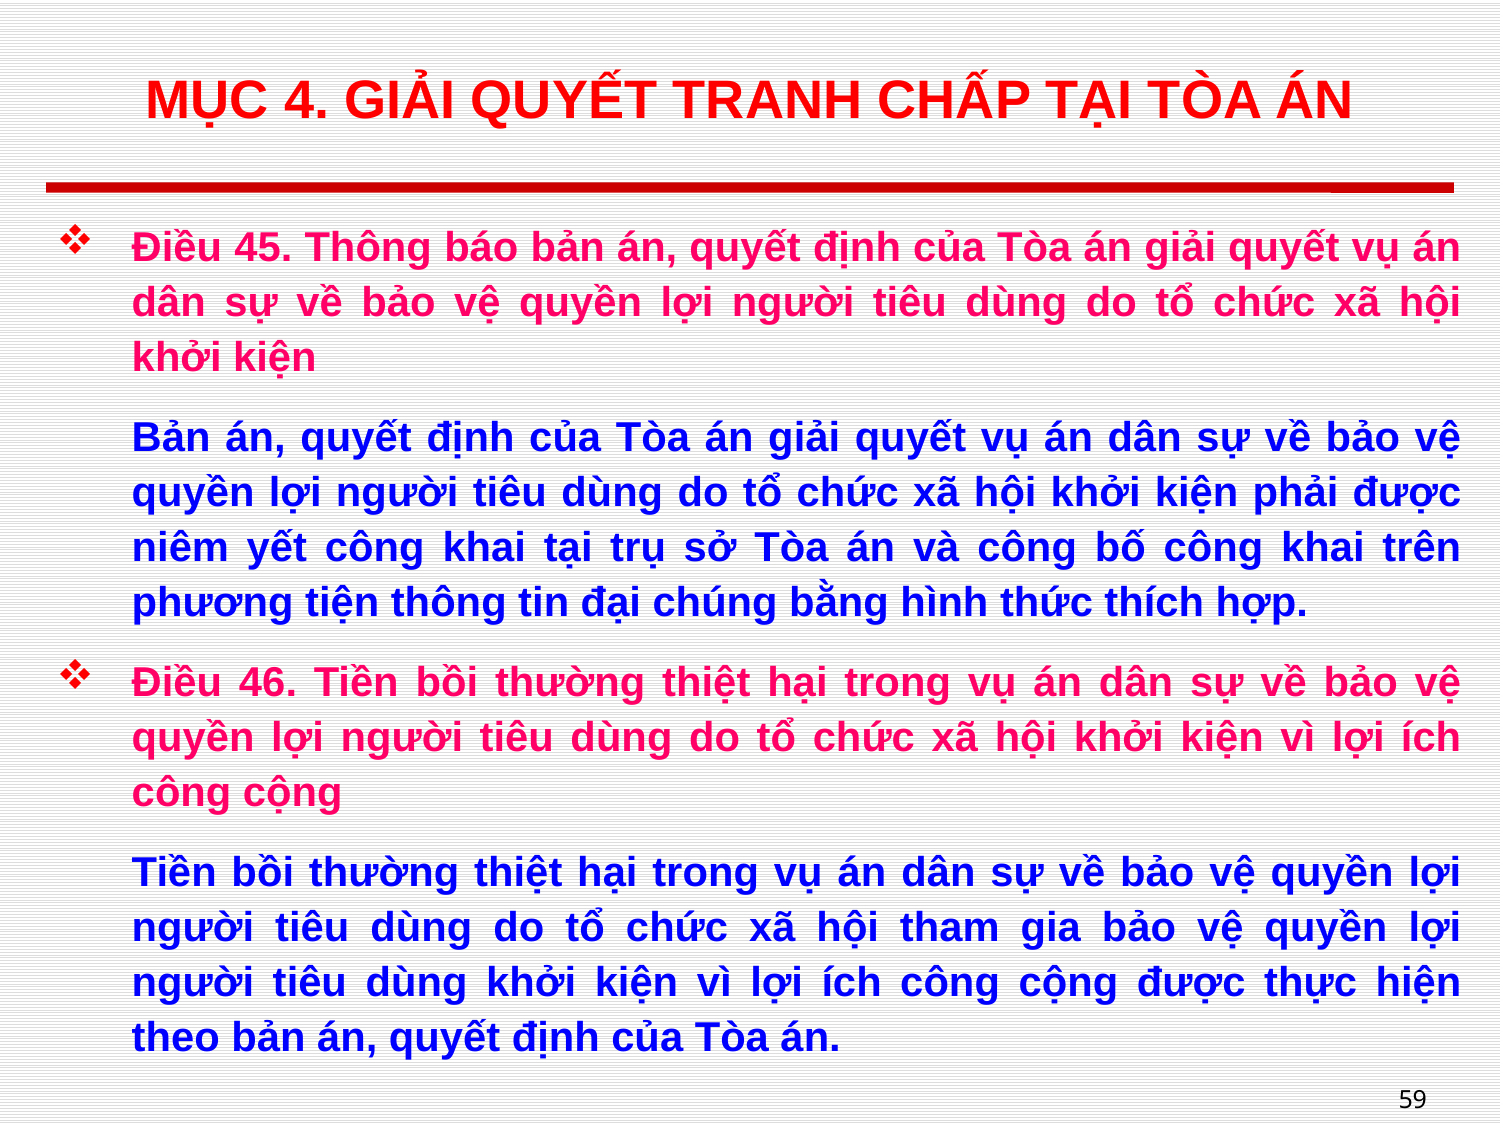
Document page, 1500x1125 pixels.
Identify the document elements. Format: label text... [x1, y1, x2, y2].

text_box Điều 45. Thông báo bản án, quyết định của Tòa án giải quyết vụ án dân sự về bảo vệ quyền lợi người tiêu dùng do tổ chức xã hội khởi kiện Bản án, quyết định của Tòa án giải quyết vụ án dân sự về bảo vệ quyền lợi người tiêu dùng do tổ chức xã hội khởi kiện phải được niêm yết công khai tại trụ sở Tòa án và công bố công khai trên phương tiện thông tin đại chúng bằng hình thức thích hợp. Điều 46. Tiền bồi thường thiệt hại trong vụ án dân sự về bảo vệ quyền lợi người tiêu dùng do tổ chức xã hội khởi kiện vì lợi ích công cộng Tiền bồi thường thiệt hại trong vụ án dân sự về bảo vệ quyền lợi người tiêu dùng do tổ chức xã hội tham gia bảo vệ quyền lợi người tiêu dùng khởi kiện vì lợi ích công cộng được thực hiện theo bản án, quyết định của Tòa án. [23, 199, 1477, 1088]
title MỤC 4. GIẢI QUYẾT TRANH CHẤP TẠI TÒA ÁN [38, 24, 1463, 163]
